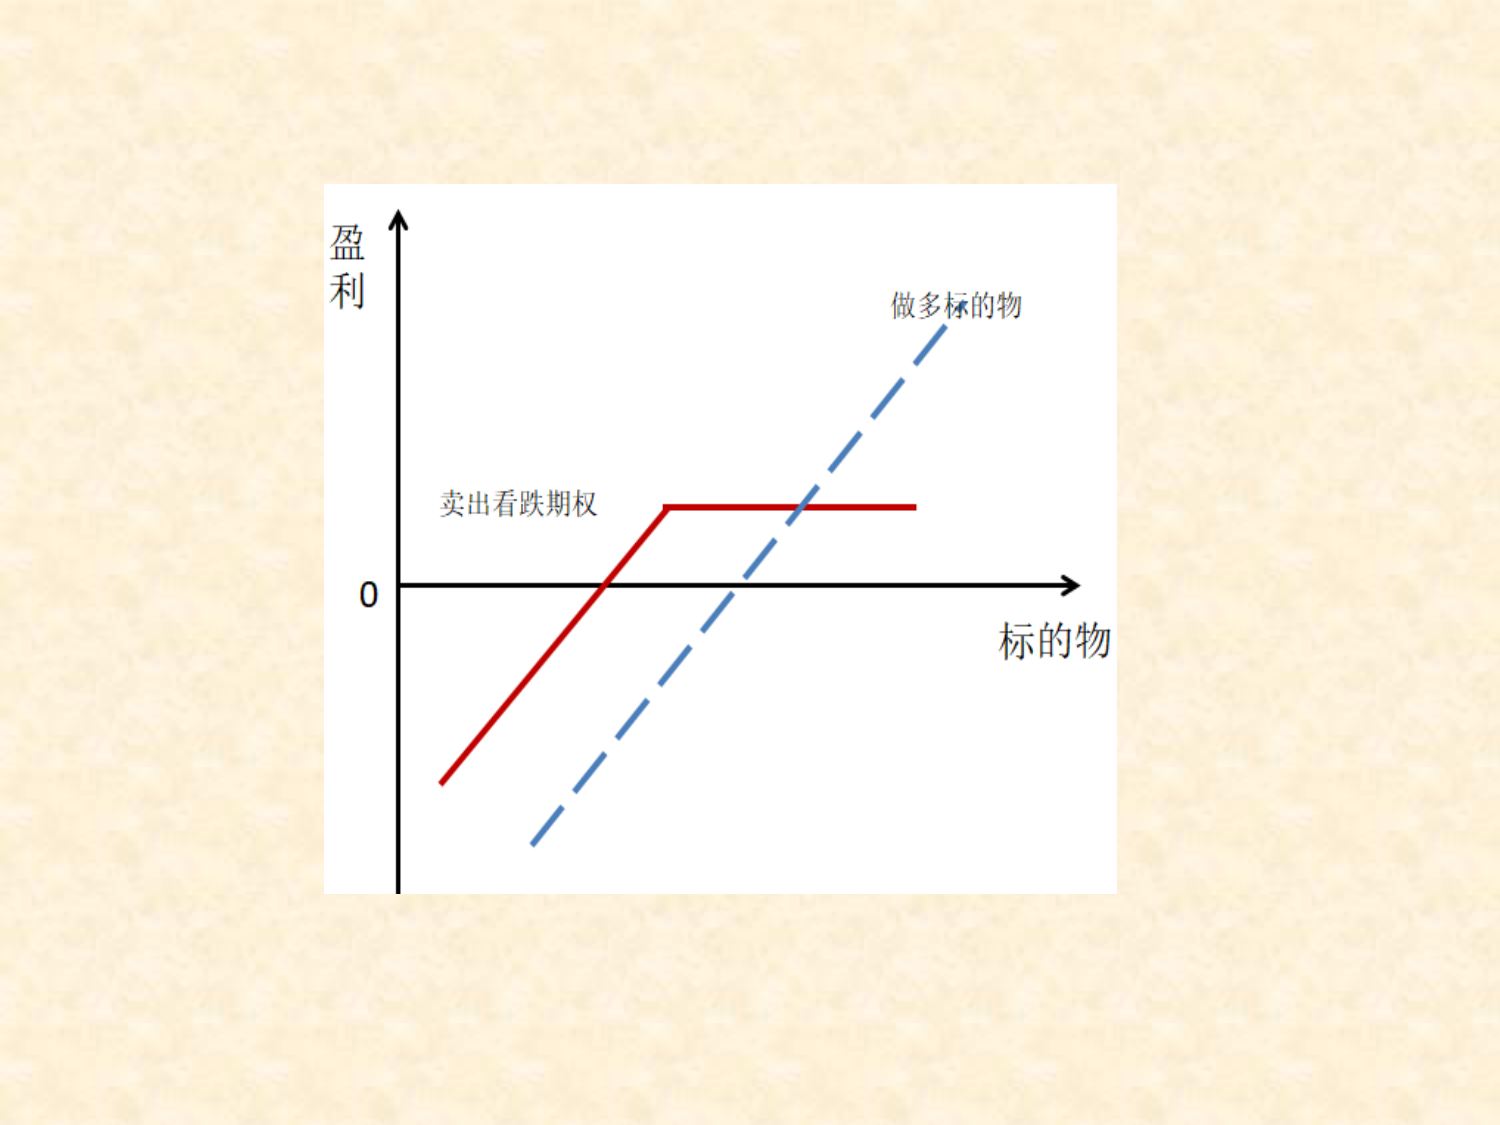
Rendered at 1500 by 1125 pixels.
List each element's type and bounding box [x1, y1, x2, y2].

picture [0, 0, 1500, 1125]
list [324, 184, 1117, 894]
